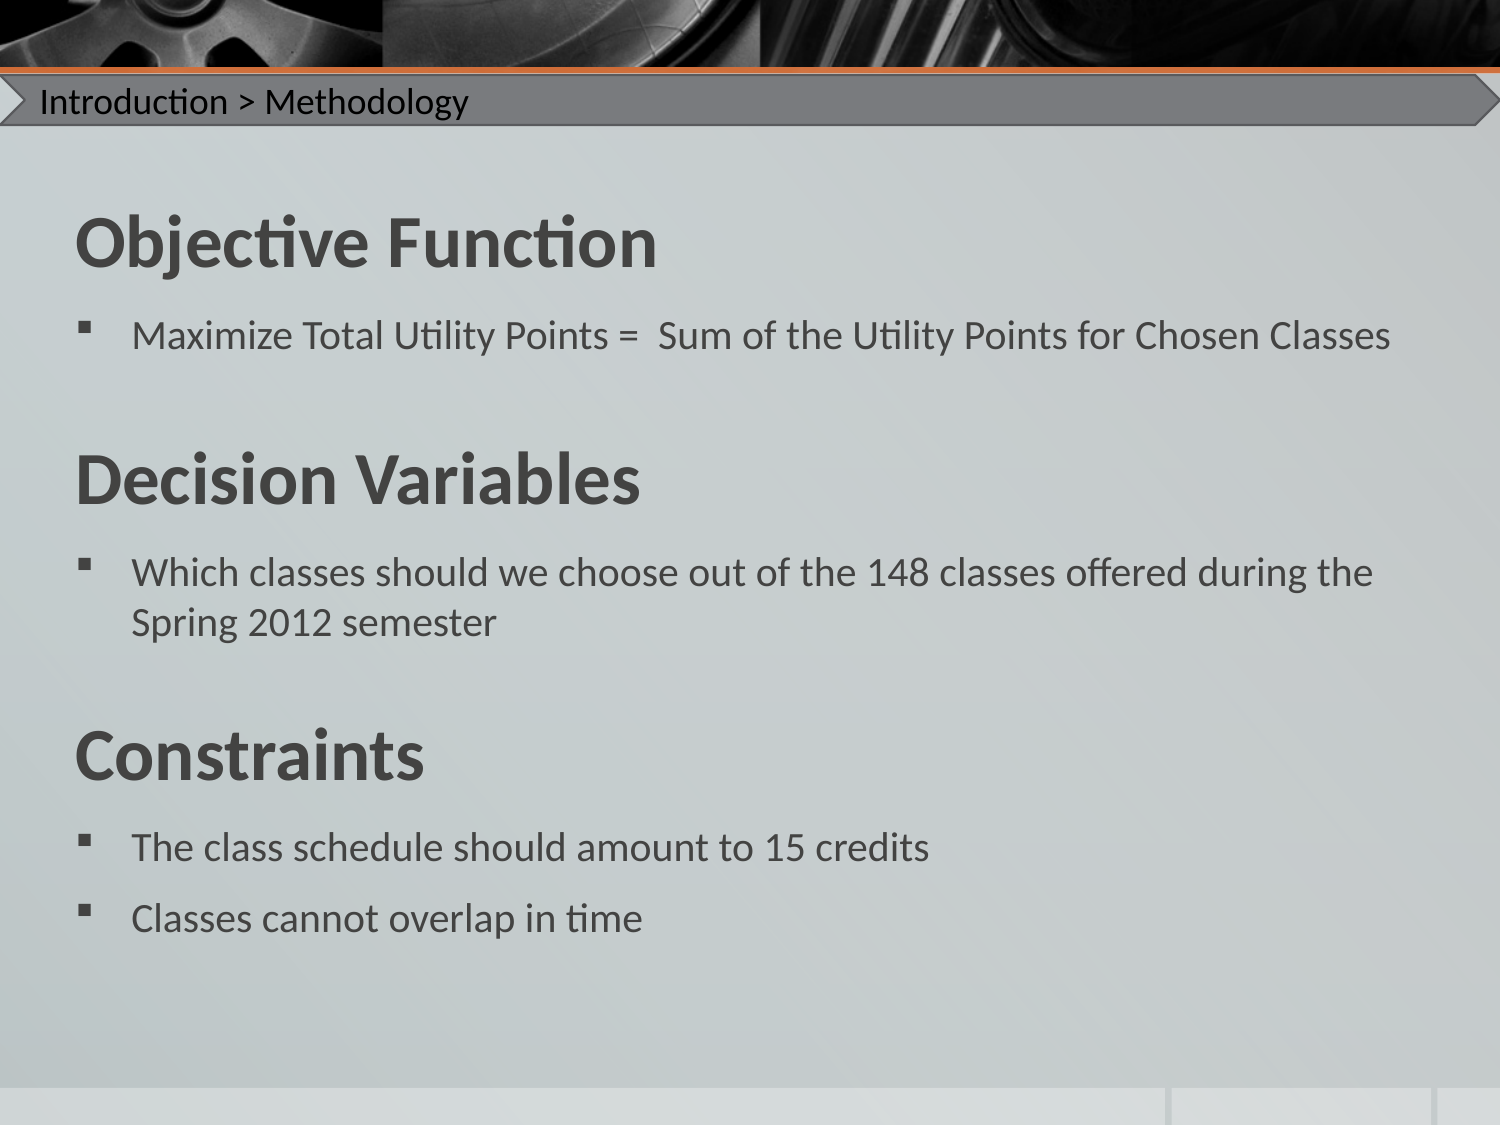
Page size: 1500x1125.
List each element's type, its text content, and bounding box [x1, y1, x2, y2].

text_box Introduction > Methodology [0, 73, 1500, 127]
title Objective Function [75, 162, 1425, 299]
text_box Decision Variables [74, 399, 1425, 537]
text_box Constraints [74, 674, 1425, 812]
picture [0, 0, 1500, 67]
list Maximize Total Utility Points = Sum of the Utility Points for Chosen Classes [75, 299, 1425, 399]
text_box The class schedule should amount to 15 credits Classes cannot overlap in time [74, 812, 1425, 988]
text_box Which classes should we choose out of the 148 classes offered during the Spring 2012 semester [74, 537, 1425, 674]
